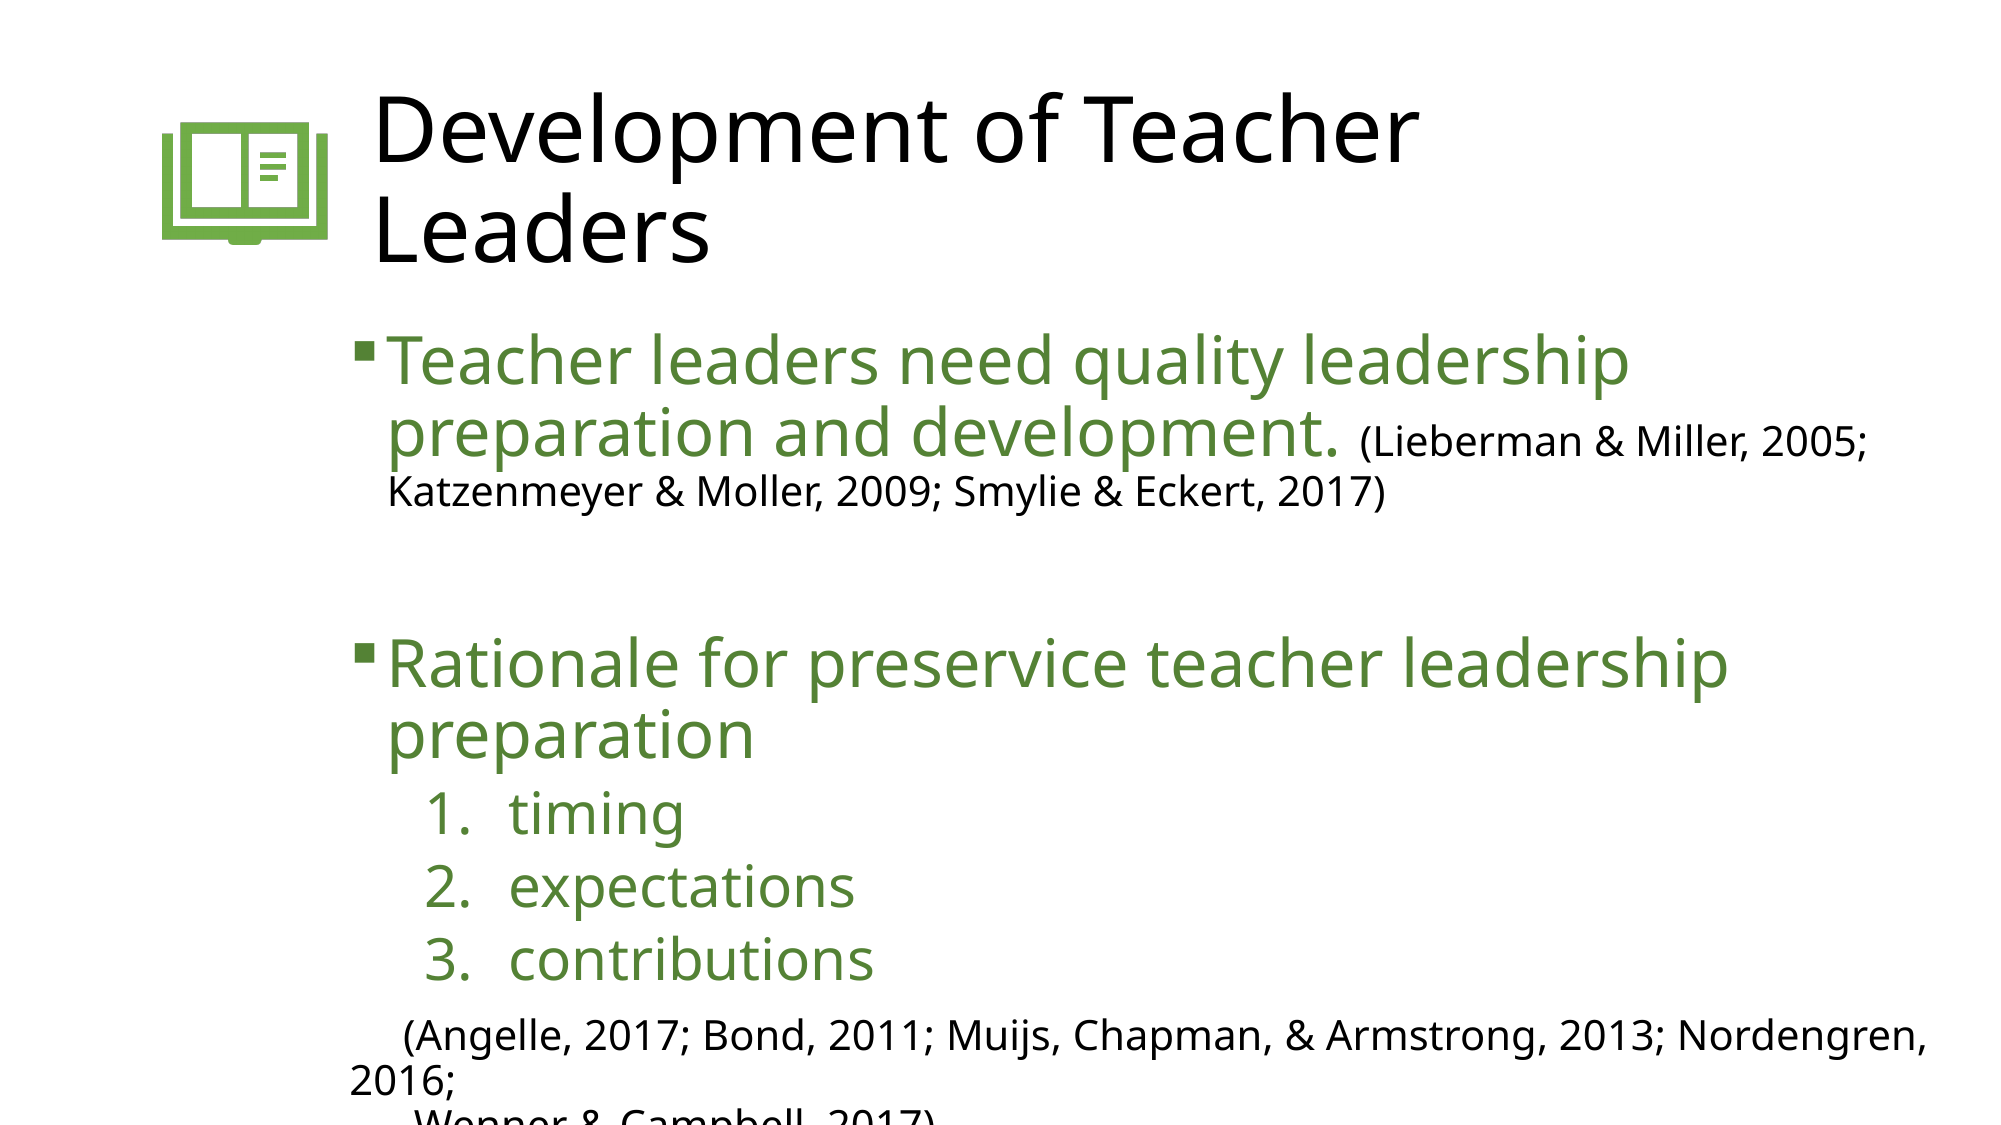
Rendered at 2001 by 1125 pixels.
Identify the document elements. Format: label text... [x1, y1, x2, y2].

list Teacher leaders need quality leadership preparation and development. (Lieberman & Miller, 2005; Katzenmeyer & Moller, 2009; Smylie & Eckert, 2017) Rationale for preservice teacher leadership preparation timing expectations contributions (Angelle, 2017; Bond, 2011; Muijs, Chapman, & Armstrong, 2013; Nordengren, 2016; Wenner & Campbell, 2017) [334, 248, 1962, 526]
title Development of Teacher Leaders [356, 62, 1734, 248]
picture [154, 92, 335, 273]
